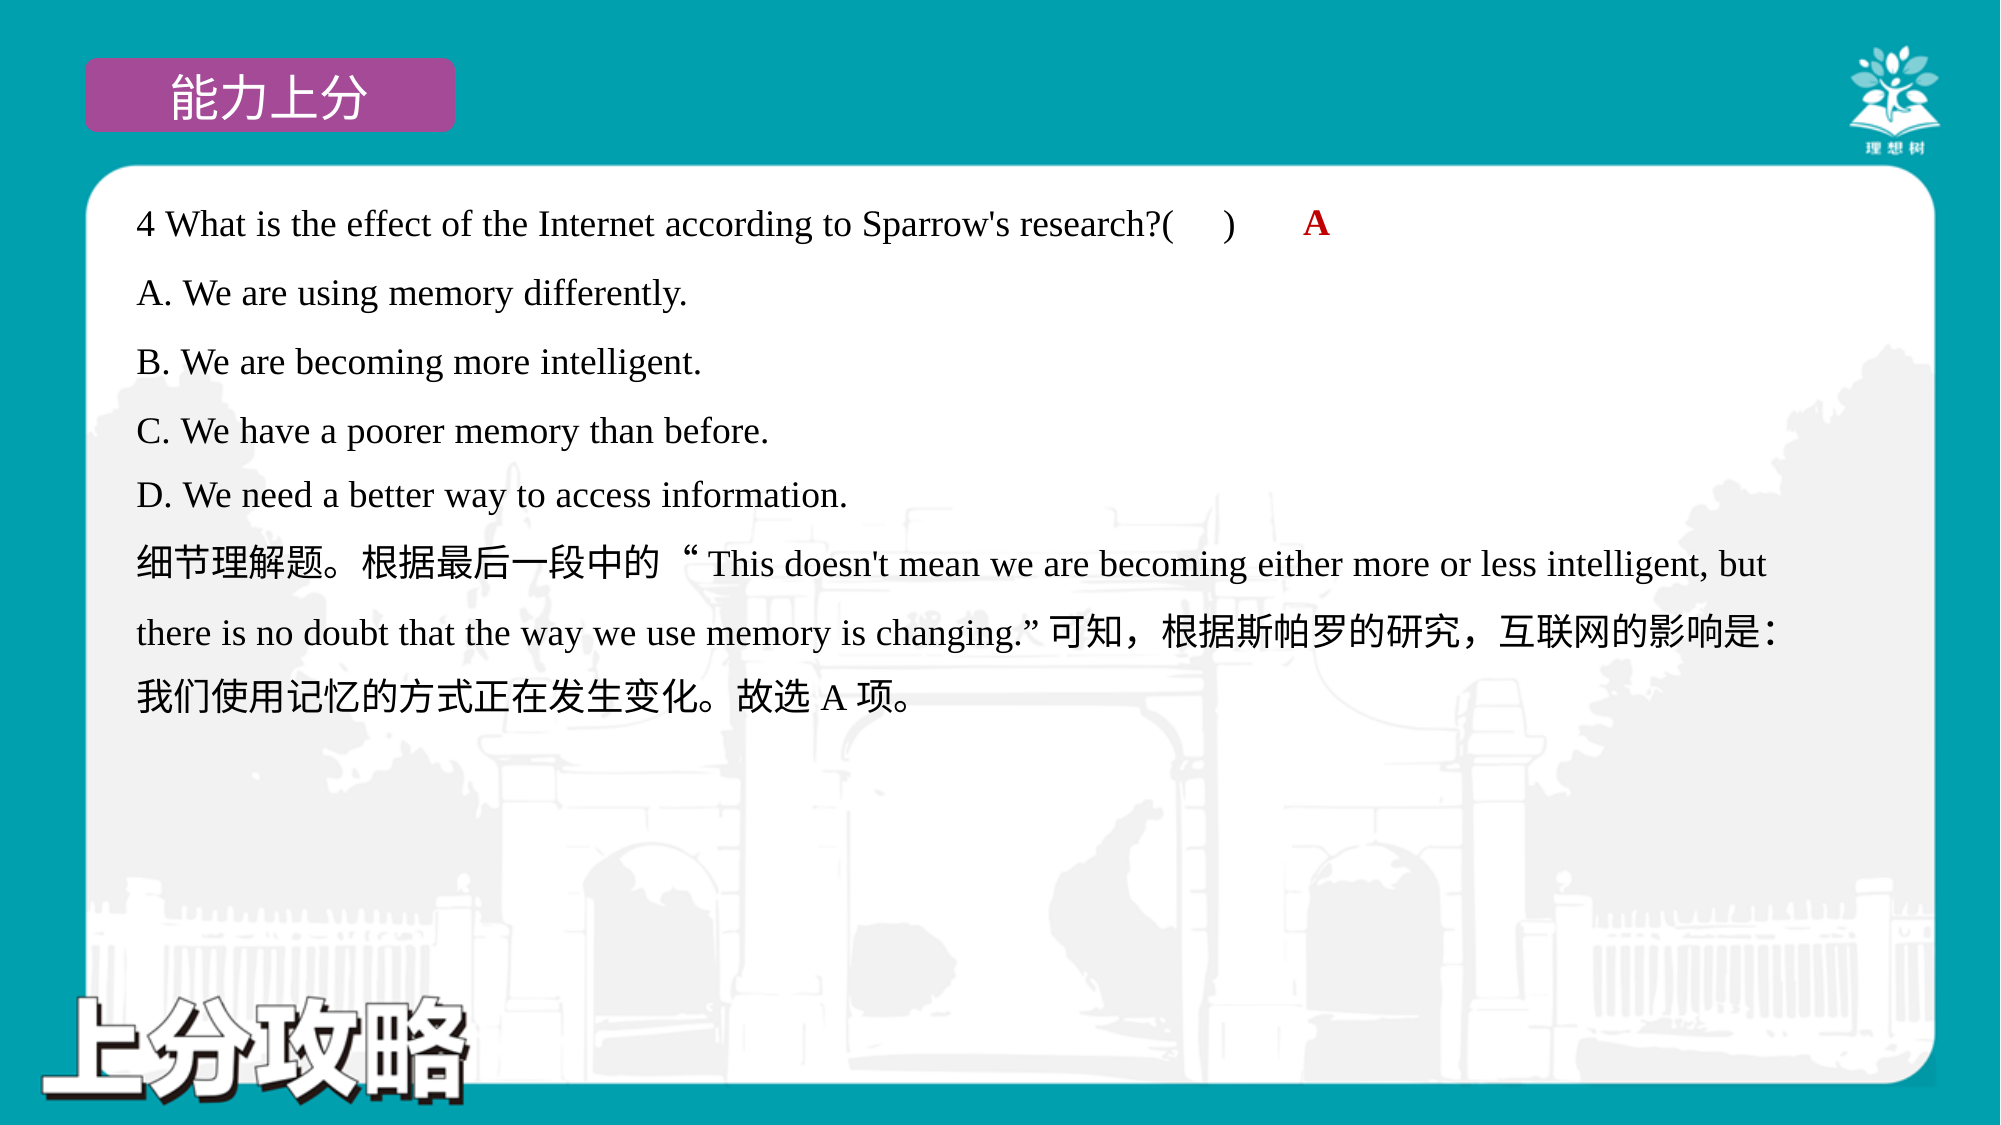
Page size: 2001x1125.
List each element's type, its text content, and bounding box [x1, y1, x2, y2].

text_box 细节理解题。根据最后一段中的“This doesn't mean we are becoming either more or less intelligent, but there is no doubt that the way we use memory is changing.”可知，根据斯帕罗的研究，互联网的影响是： 我们使用记忆的方式正在发生变化。故选A项。 [136, 515, 1865, 711]
picture [0, 0, 2000, 1125]
text_box A [1289, 176, 1344, 236]
text_box A. We are using memory differently. B. We are becoming more intelligent. C. We have a poorer memory than before. D. We need a better way to access information. [136, 244, 1865, 509]
text_box 4 What is the effect of the Internet according to Sparrow's research?( ) [136, 176, 1865, 237]
